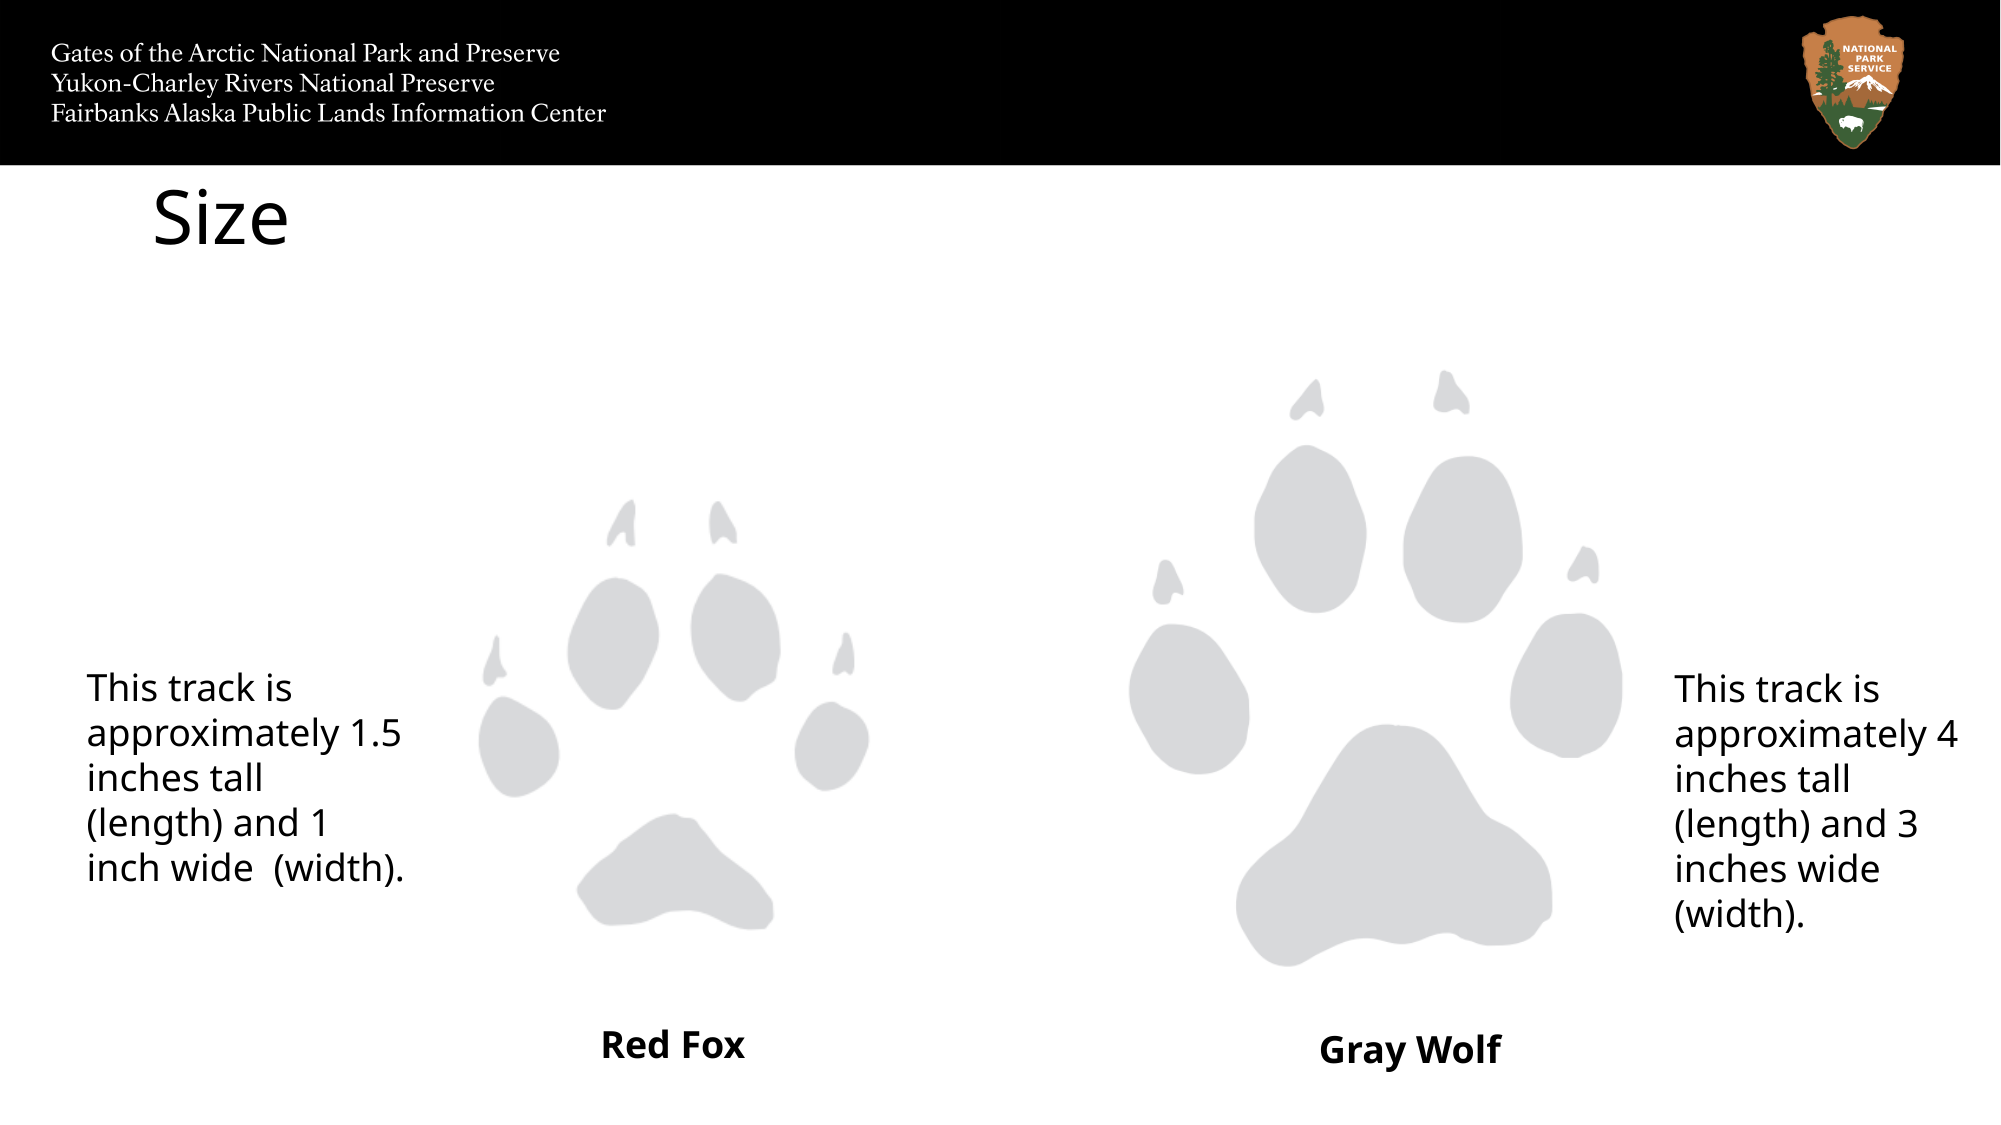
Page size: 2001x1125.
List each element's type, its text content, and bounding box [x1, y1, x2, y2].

text_box This track is approximately 1.5 inches tall (length) and 1 inch wide (width). [71, 656, 354, 897]
text_box Gray Wolf [1304, 1019, 1792, 1079]
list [999, 299, 1792, 1014]
title Size [137, 111, 1863, 330]
text_box Red Fox [585, 1014, 1073, 1073]
text_box This track is approximately 4 inches tall (length) and 3 inches wide (width). [1792, 658, 2000, 943]
picture [0, 0, 2001, 1125]
